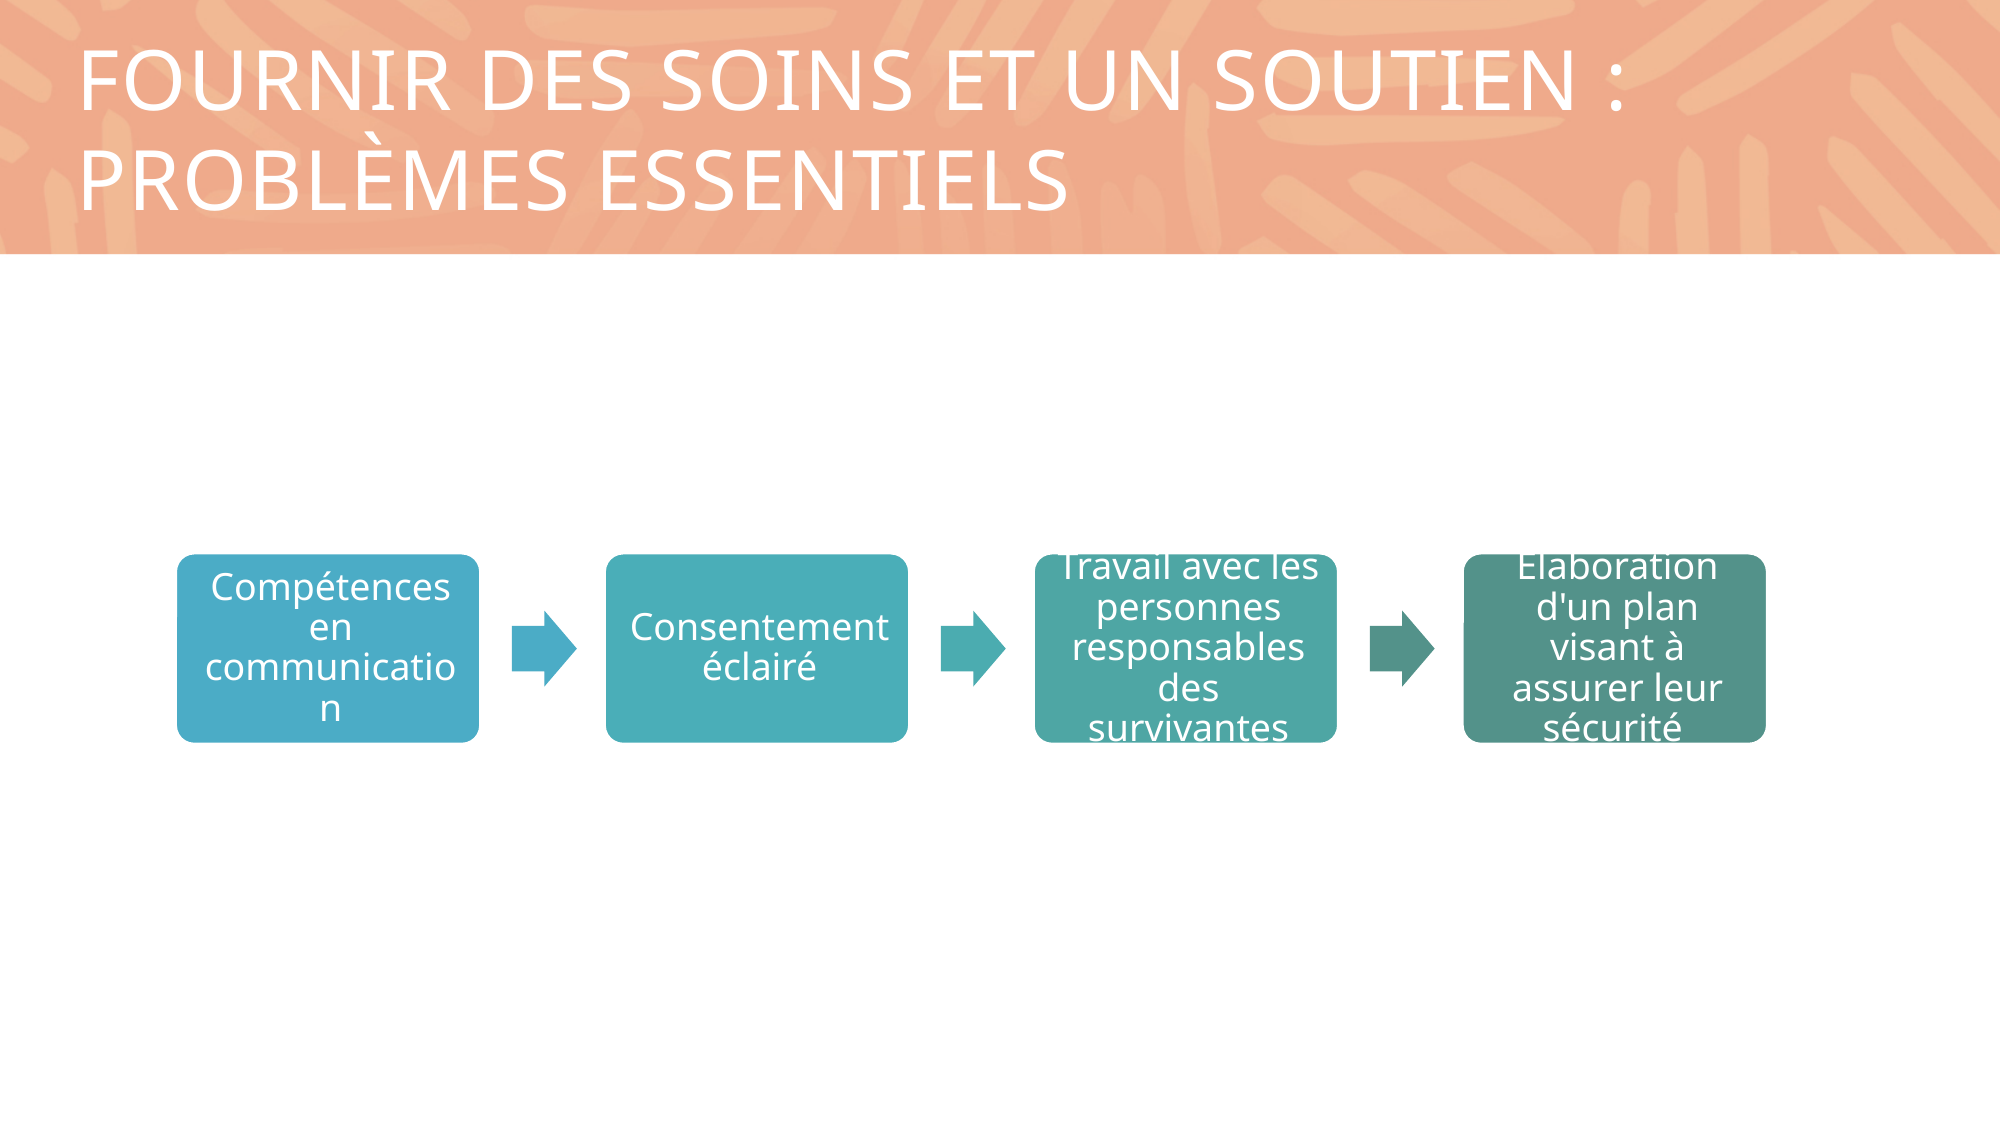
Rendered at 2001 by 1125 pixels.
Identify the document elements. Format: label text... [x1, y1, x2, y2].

text_box [511, 610, 577, 687]
text_box Travail avec les personnes responsables des survivantes [1030, 550, 1342, 747]
text_box [1369, 610, 1435, 687]
text_box Compétences en communication [172, 550, 484, 747]
text_box Consentement éclairé [601, 550, 913, 747]
text_box Élaboration d'un plan visant à assurer leur sécurité [1459, 550, 1771, 747]
picture [0, 0, 2000, 1125]
text_box Fournir des soins et un soutien : problèmes essentiels [61, 33, 1938, 220]
text_box [940, 610, 1006, 687]
